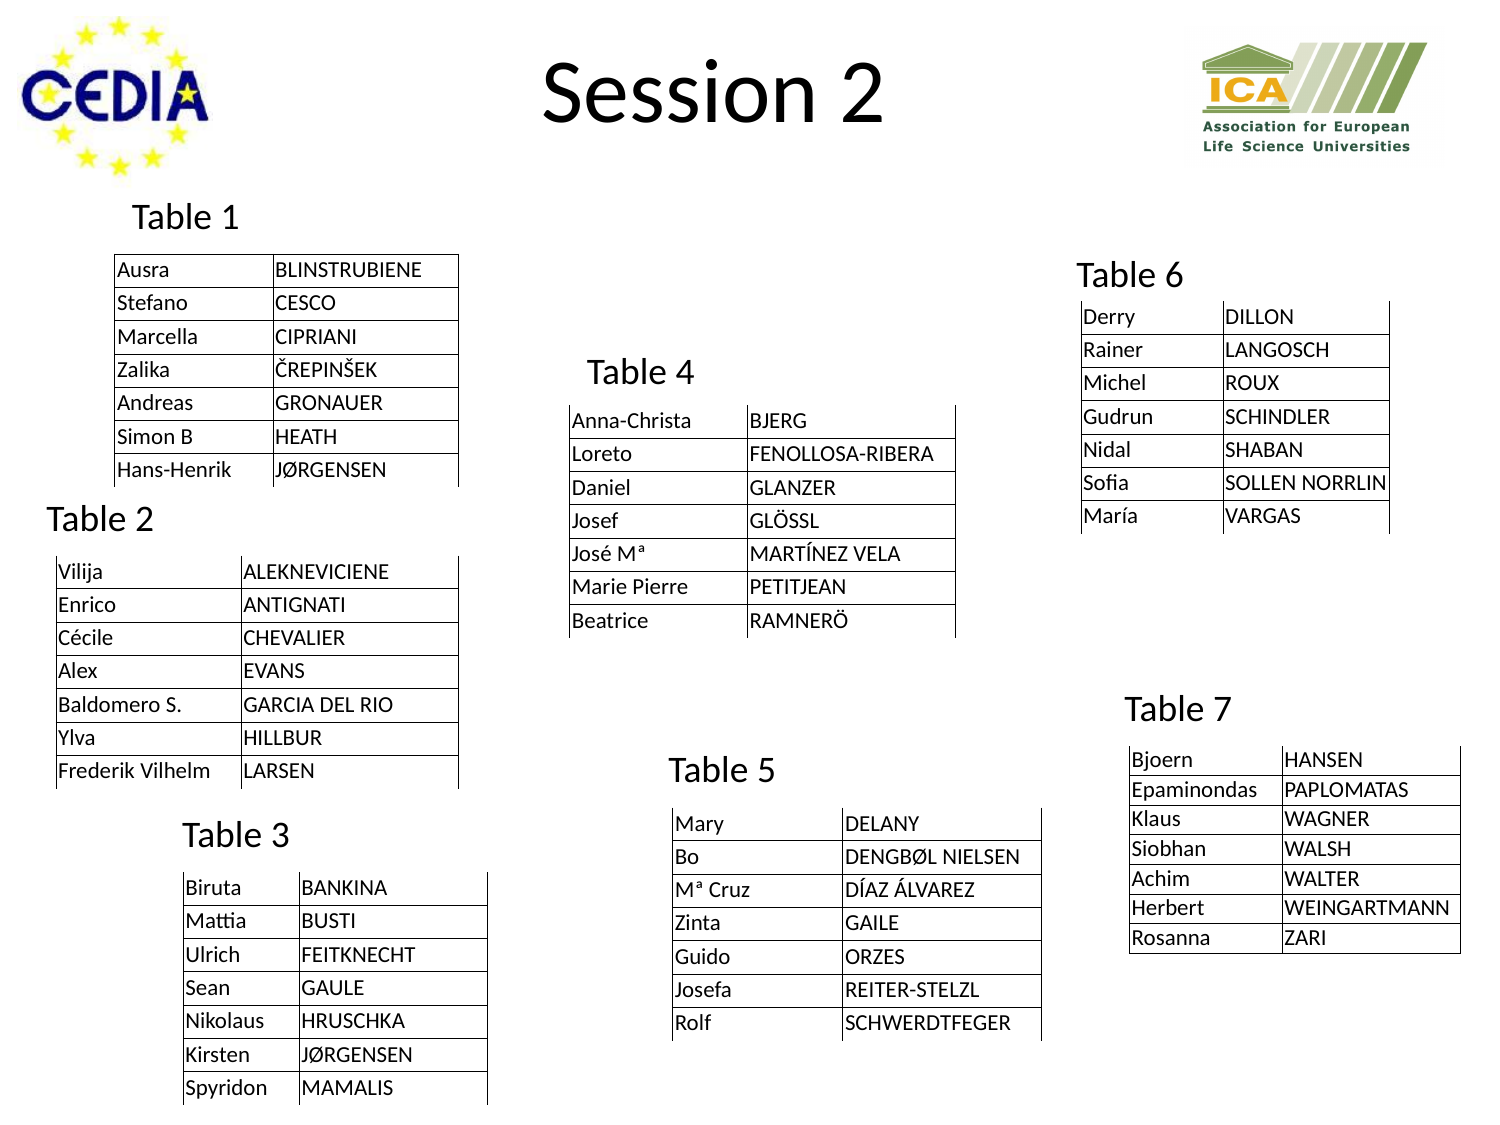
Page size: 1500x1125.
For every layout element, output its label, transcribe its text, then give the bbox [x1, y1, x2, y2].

table_cell Daniel [570, 472, 747, 504]
table_cell MARTÍNEZ VELA [748, 539, 955, 571]
table_cell GAULE [300, 972, 487, 1005]
table_cell Nidal [1082, 435, 1223, 467]
table_cell Mattia [184, 906, 299, 938]
table_cell Simon B [115, 421, 273, 453]
table_cell Hans-Henrik [115, 454, 273, 487]
table_cell ZARI [1283, 924, 1460, 953]
table_header Mary [673, 808, 842, 840]
table_header Derry [1082, 301, 1223, 334]
table_cell WALSH [1283, 835, 1460, 864]
text_box Table 5 [653, 737, 792, 798]
table_cell RAMNERÖ [748, 605, 955, 638]
table_cell Cécile [57, 623, 241, 655]
table_cell Michel [1082, 368, 1223, 400]
table_header Ausra [115, 255, 273, 287]
table_cell ROUX [1224, 368, 1389, 400]
table_cell Herbert [1130, 895, 1282, 923]
table_cell Kirsten [184, 1039, 299, 1071]
table_cell GLÖSSL [748, 505, 955, 538]
table_cell WAGNER [1283, 806, 1460, 834]
picture [17, 16, 213, 197]
table_cell Josef [570, 505, 747, 538]
table_cell WEINGARTMANN [1283, 895, 1460, 923]
table_cell Andreas [115, 388, 273, 420]
table_cell Enrico [57, 589, 241, 622]
table_header Anna-Christa [570, 405, 747, 438]
table_cell Marie Pierre [570, 572, 747, 604]
table_cell PAPLOMATAS [1283, 776, 1460, 805]
table_cell Bo [673, 841, 842, 874]
table_cell Ylva [57, 723, 241, 755]
table_cell GARCIA DEL RIO [242, 689, 458, 722]
table_cell ČREPINŠEK [274, 355, 458, 387]
table_cell JØRGENSEN [300, 1039, 487, 1071]
table_cell HILLBUR [242, 723, 458, 755]
table_cell EVANS [242, 656, 458, 688]
table_cell Beatrice [570, 605, 747, 638]
text_box Table 4 [572, 339, 710, 400]
table_cell Rolf [673, 1008, 842, 1041]
table_cell GRONAUER [274, 388, 458, 420]
table_cell JØRGENSEN [274, 454, 458, 487]
table_cell SCHWERDTFEGER [843, 1008, 1041, 1041]
table_cell Baldomero S. [57, 689, 241, 722]
table_cell ANTIGNATI [242, 589, 458, 622]
table_cell Spyridon [184, 1072, 299, 1105]
table_cell LARSEN [242, 756, 458, 789]
table_header ALEKNEVICIENE [242, 556, 458, 588]
picture [1390, 26, 1445, 168]
table_cell Klaus [1130, 806, 1282, 834]
table_cell CESCO [274, 288, 458, 320]
table_cell Stefano [115, 288, 273, 320]
table_cell Zinta [673, 908, 842, 940]
table_cell Nikolaus [184, 1006, 299, 1038]
text_box Table 7 [1109, 676, 1248, 736]
table_cell MAMALIS [300, 1072, 487, 1105]
table_cell GLANZER [748, 472, 955, 504]
table_cell Siobhan [1130, 835, 1282, 864]
table_cell REITER-STELZL [843, 975, 1041, 1007]
table_cell GAILE [843, 908, 1041, 940]
table_header BLINSTRUBIENE [274, 255, 458, 287]
table_cell María [1082, 501, 1223, 534]
table_cell ORZES [843, 941, 1041, 974]
table_cell Marcella [115, 321, 273, 354]
table_cell Guido [673, 941, 842, 974]
text_box Table 3 [167, 802, 305, 862]
table_header BANKINA [300, 872, 487, 905]
table_cell Frederik Vilhelm [57, 756, 241, 789]
table_header DILLON [1224, 301, 1389, 334]
table_cell FEITKNECHT [300, 939, 487, 971]
table_cell José Mª [570, 539, 747, 571]
table_cell DENGBØL NIELSEN [843, 841, 1041, 874]
table_header BJERG [748, 405, 955, 438]
table_cell SOLLEN NORRLIN [1224, 468, 1389, 500]
table_cell DÍAZ ÁLVAREZ [843, 875, 1041, 907]
table_cell SCHINDLER [1224, 401, 1389, 434]
table_cell Loreto [570, 439, 747, 471]
text_box Table 6 [1061, 242, 1199, 303]
table_cell VARGAS [1224, 501, 1389, 534]
table_cell Zalika [115, 355, 273, 387]
table_cell SHABAN [1224, 435, 1389, 467]
table_header HANSEN [1283, 746, 1460, 775]
table_cell WALTER [1283, 865, 1460, 894]
table_cell Epaminondas [1130, 776, 1282, 805]
table_cell CHEVALIER [242, 623, 458, 655]
table_cell CIPRIANI [274, 321, 458, 354]
text_box Table 1 [117, 184, 255, 245]
table_cell Alex [57, 656, 241, 688]
table_header Bjoern [1130, 746, 1282, 775]
title Session 2 [39, 0, 1390, 180]
table_cell FENOLLOSA-RIBERA [748, 439, 955, 471]
table_cell HRUSCHKA [300, 1006, 487, 1038]
table_cell Rainer [1082, 335, 1223, 367]
table_header DELANY [843, 808, 1041, 840]
table_cell Josefa [673, 975, 842, 1007]
table_cell PETITJEAN [748, 572, 955, 604]
table_cell Sean [184, 972, 299, 1005]
table_cell Achim [1130, 865, 1282, 894]
table_cell LANGOSCH [1224, 335, 1389, 367]
table_header Vilija [57, 556, 241, 588]
table_cell BUSTI [300, 906, 487, 938]
table_header Biruta [184, 872, 299, 905]
table_cell Sofia [1082, 468, 1223, 500]
table_cell Gudrun [1082, 401, 1223, 434]
table_cell Mª Cruz [673, 875, 842, 907]
text_box Table 2 [31, 487, 170, 547]
table_cell Rosanna [1130, 924, 1282, 953]
table_cell HEATH [274, 421, 458, 453]
table_cell Ulrich [184, 939, 299, 971]
